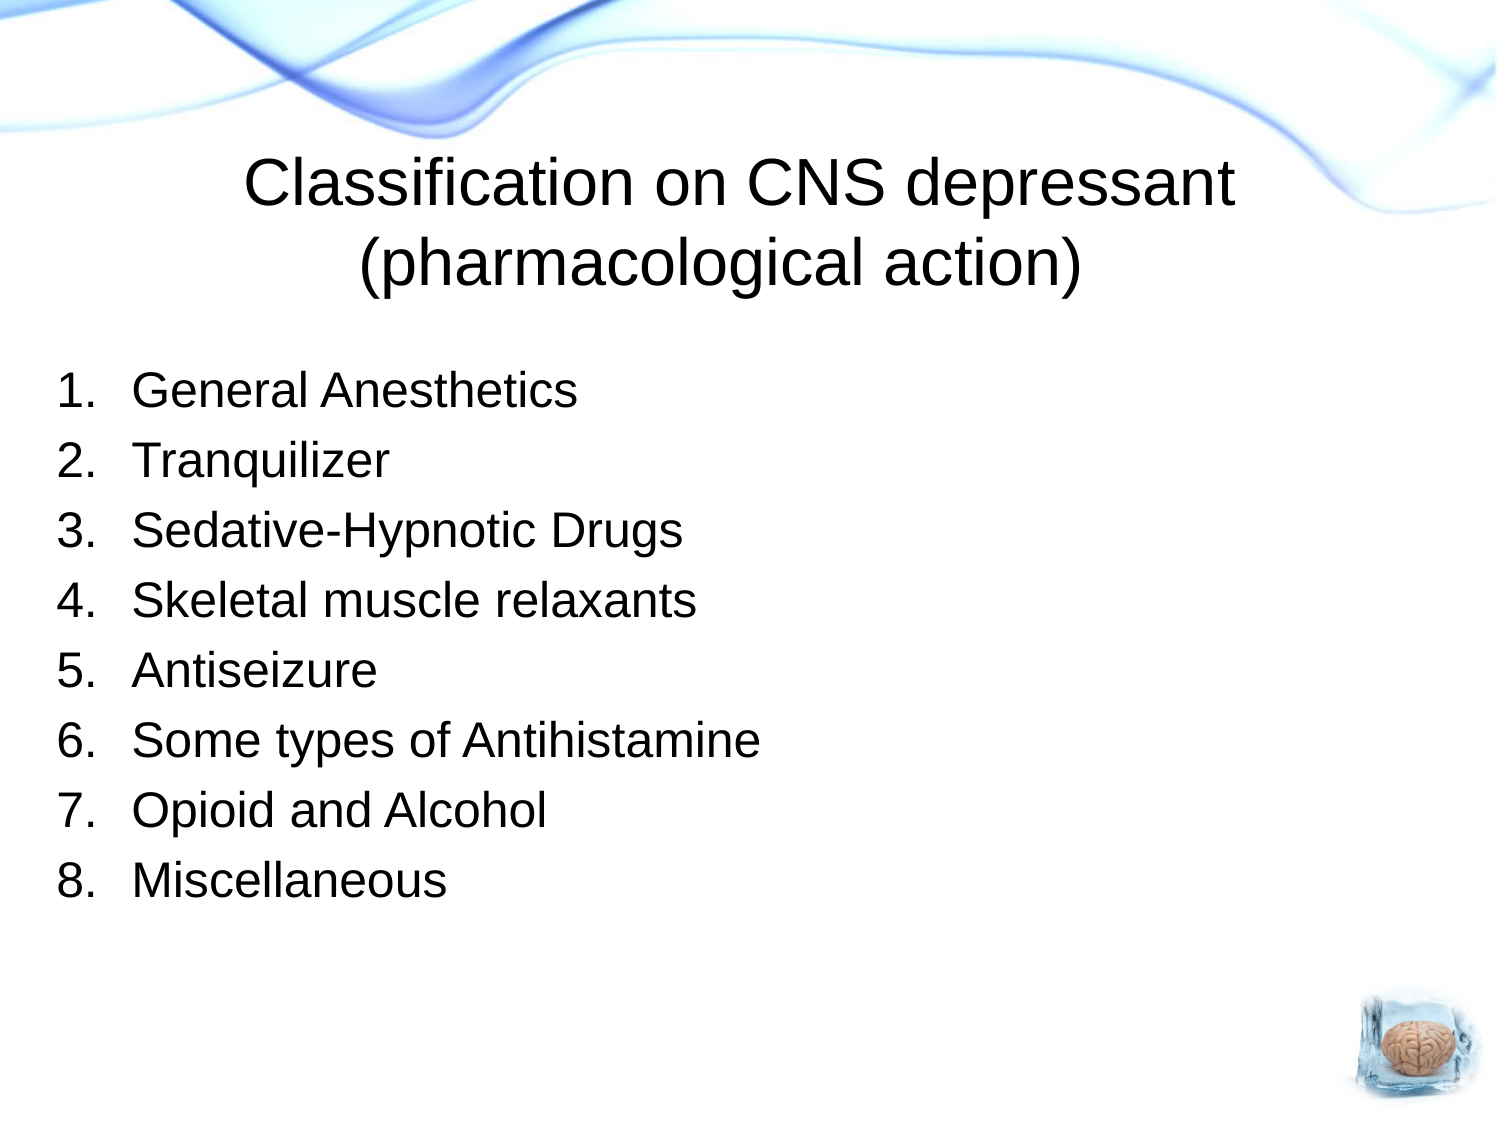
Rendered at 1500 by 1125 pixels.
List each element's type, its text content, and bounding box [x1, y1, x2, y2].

title Classification on CNS depressant (pharmacological action) [64, 125, 1415, 313]
list General Anesthetics Tranquilizer Sedative-Hypnotic Drugs Skeletal muscle relaxants Antiseizure Some types of Antihistamine Opioid and Alcohol Miscellaneous [41, 349, 1425, 981]
picture [0, 0, 1500, 1125]
